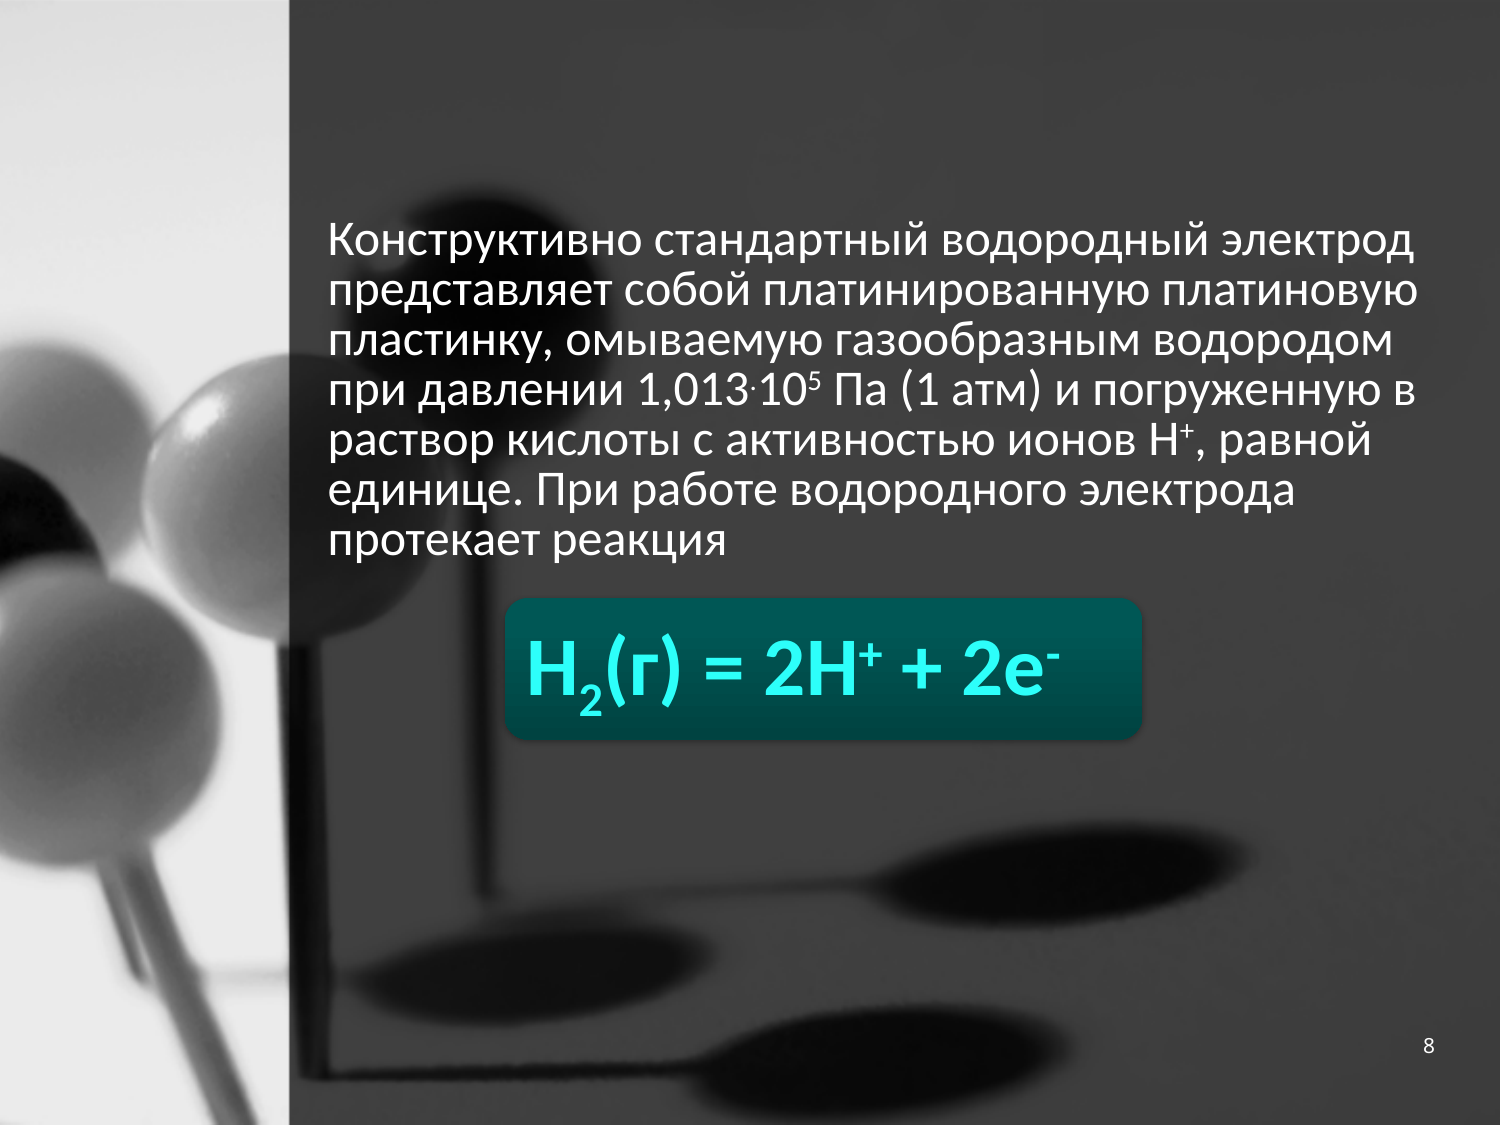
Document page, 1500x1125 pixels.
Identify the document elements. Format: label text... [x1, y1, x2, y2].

picture [0, 0, 1500, 1125]
text_box H2(г) = 2H+ + 2e- [504, 597, 1143, 740]
list Конструктивно стандартный водородный электрод представляет собой платинированную платиновую пластинку, омываемую газообразным водородом при давлении 1,013.105 Па (1 атм) и погруженную в раствор кислоты с активностью ионов H+, равной единице. При работе водородного электрода протекает реакция [312, 207, 1451, 1001]
slide_number 8 [1237, 1025, 1450, 1100]
